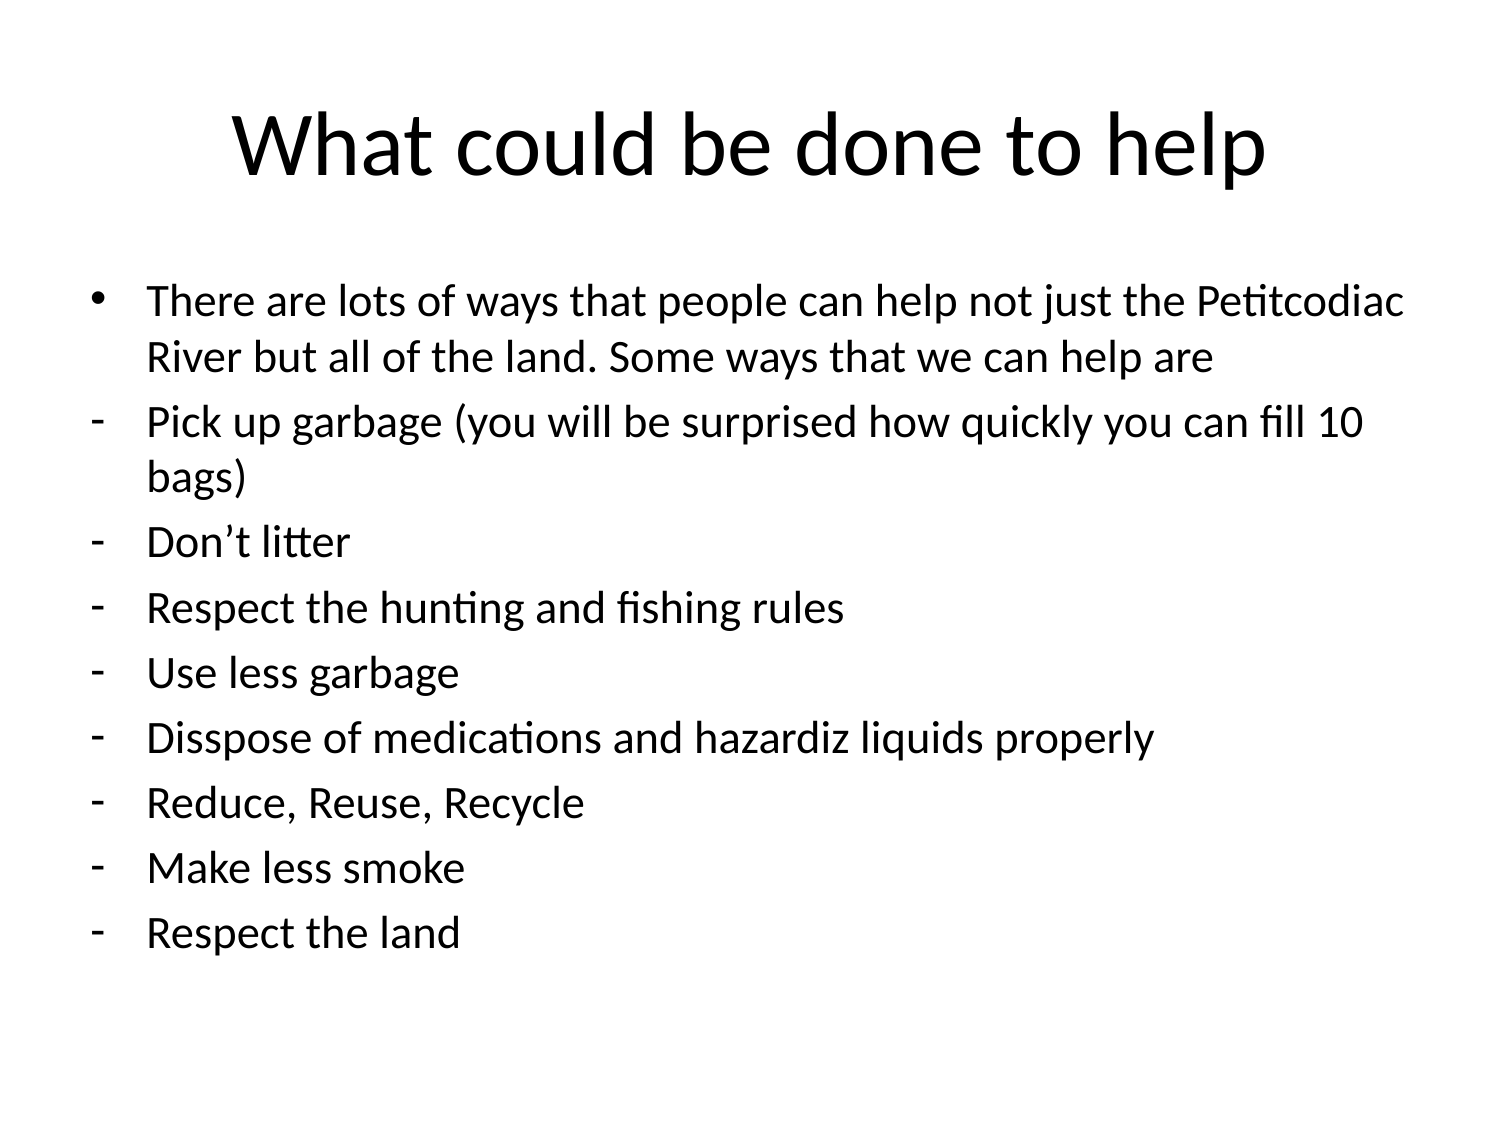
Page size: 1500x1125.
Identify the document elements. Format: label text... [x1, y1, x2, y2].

list There are lots of ways that people can help not just the Petitcodiac River but all of the land. Some ways that we can help are Pick up garbage (you will be surprised how quickly you can fill 10 bags) Don’t litter Respect the hunting and fishing rules Use less garbage Disspose of medications and hazardiz liquids properly Reduce, Reuse, Recycle Make less smoke Respect the land [75, 262, 1425, 1005]
title What could be done to help [75, 45, 1425, 233]
